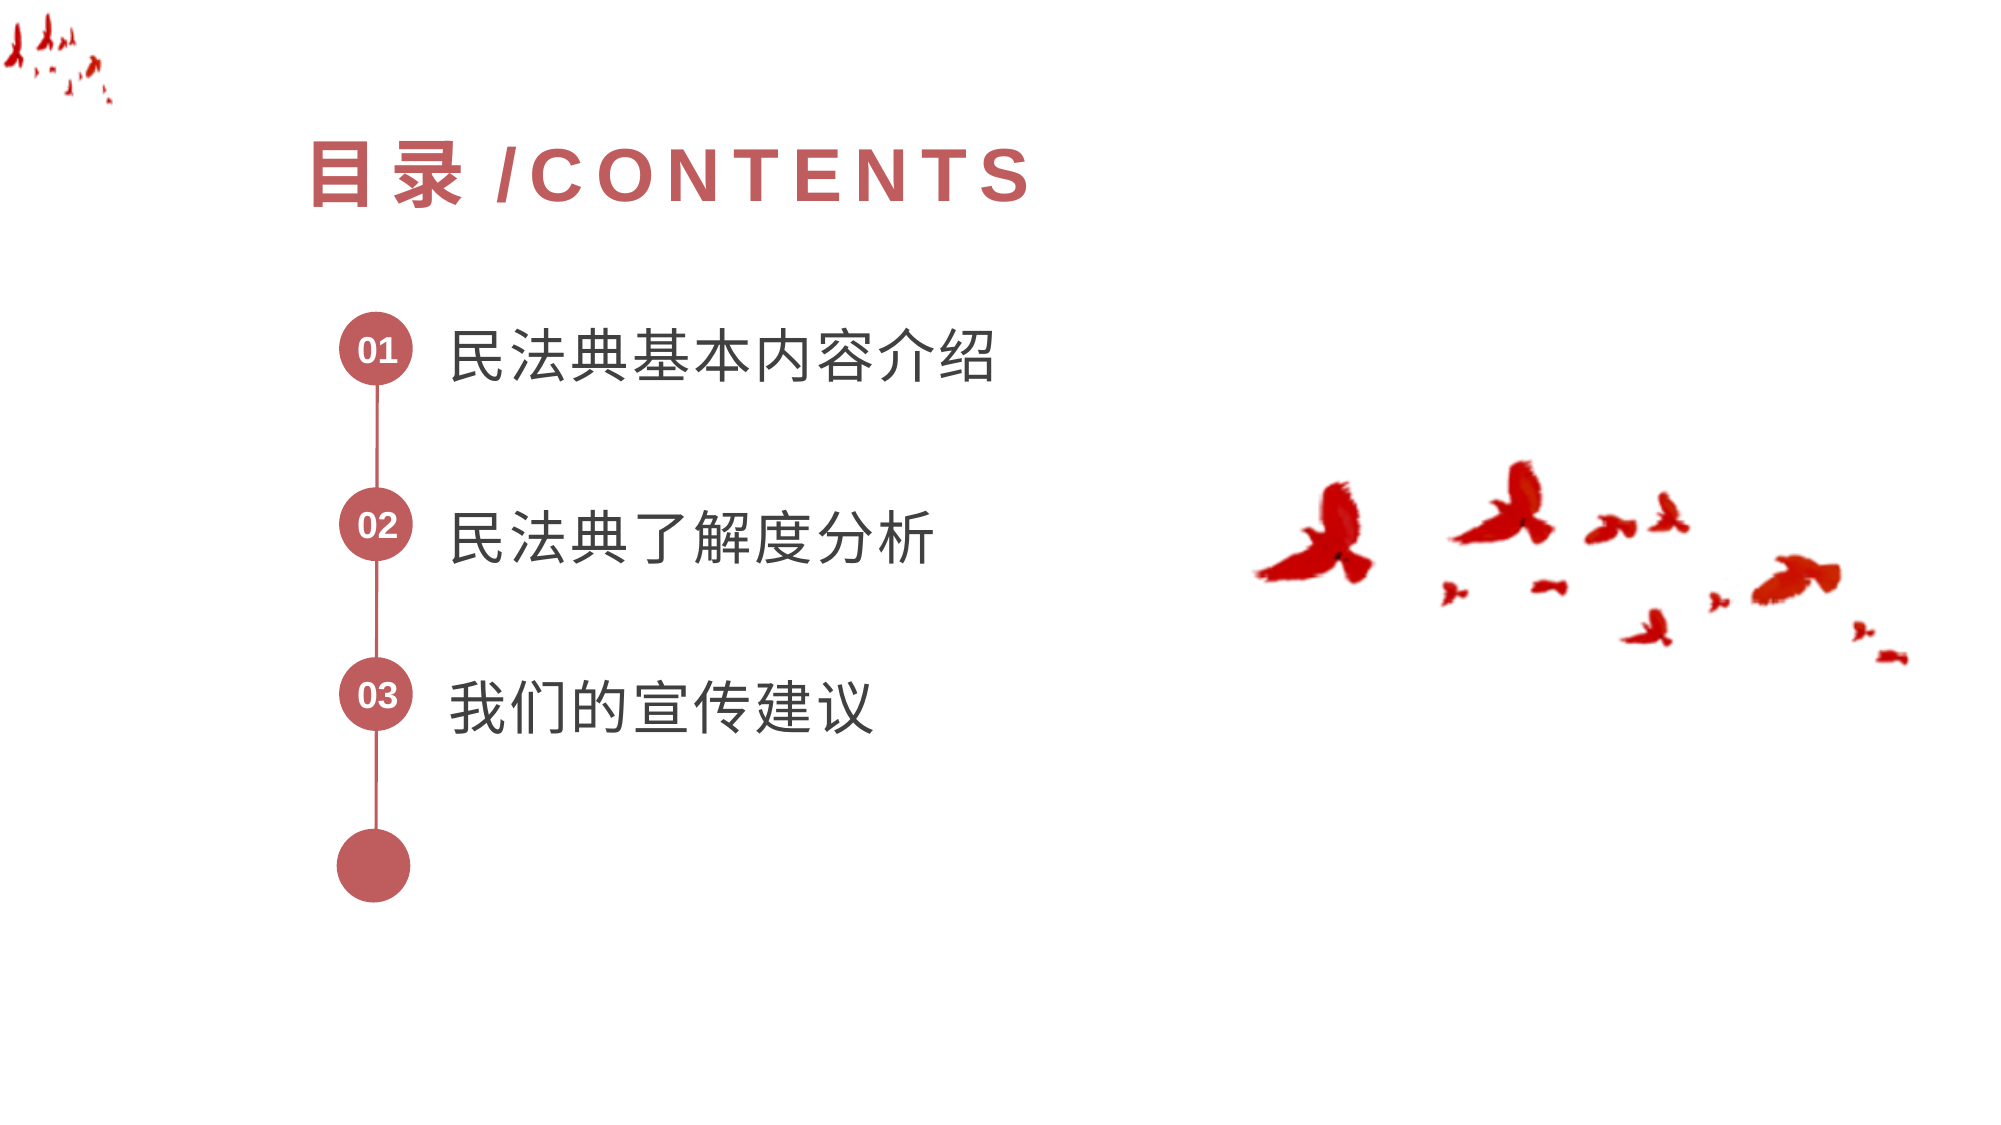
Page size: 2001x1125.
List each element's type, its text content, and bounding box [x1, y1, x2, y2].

text_box 02 [378, 493, 415, 555]
picture [1230, 430, 1950, 695]
text_box [378, 656, 398, 663]
text_box 03 [342, 663, 375, 725]
text_box [353, 310, 399, 318]
text_box [378, 486, 398, 493]
text_box [378, 379, 399, 387]
text_box [354, 725, 375, 732]
text_box [378, 725, 398, 732]
text_box [338, 677, 342, 711]
text_box 03 [378, 663, 415, 725]
text_box 民法典基本内容介绍 [433, 311, 1031, 373]
picture [0, 0, 119, 118]
text_box 01 [342, 318, 415, 379]
text_box 民法典了解度分析 [433, 493, 994, 555]
text_box [353, 555, 375, 563]
text_box [354, 656, 375, 663]
text_box [335, 827, 412, 904]
text_box [378, 555, 398, 562]
text_box 目录/CONTENTS [187, 87, 1146, 238]
text_box [353, 379, 375, 387]
text_box [354, 486, 375, 493]
text_box 02 [342, 493, 375, 555]
text_box [338, 331, 342, 366]
text_box [338, 507, 342, 541]
text_box 我们的宣传建议 [433, 663, 994, 725]
